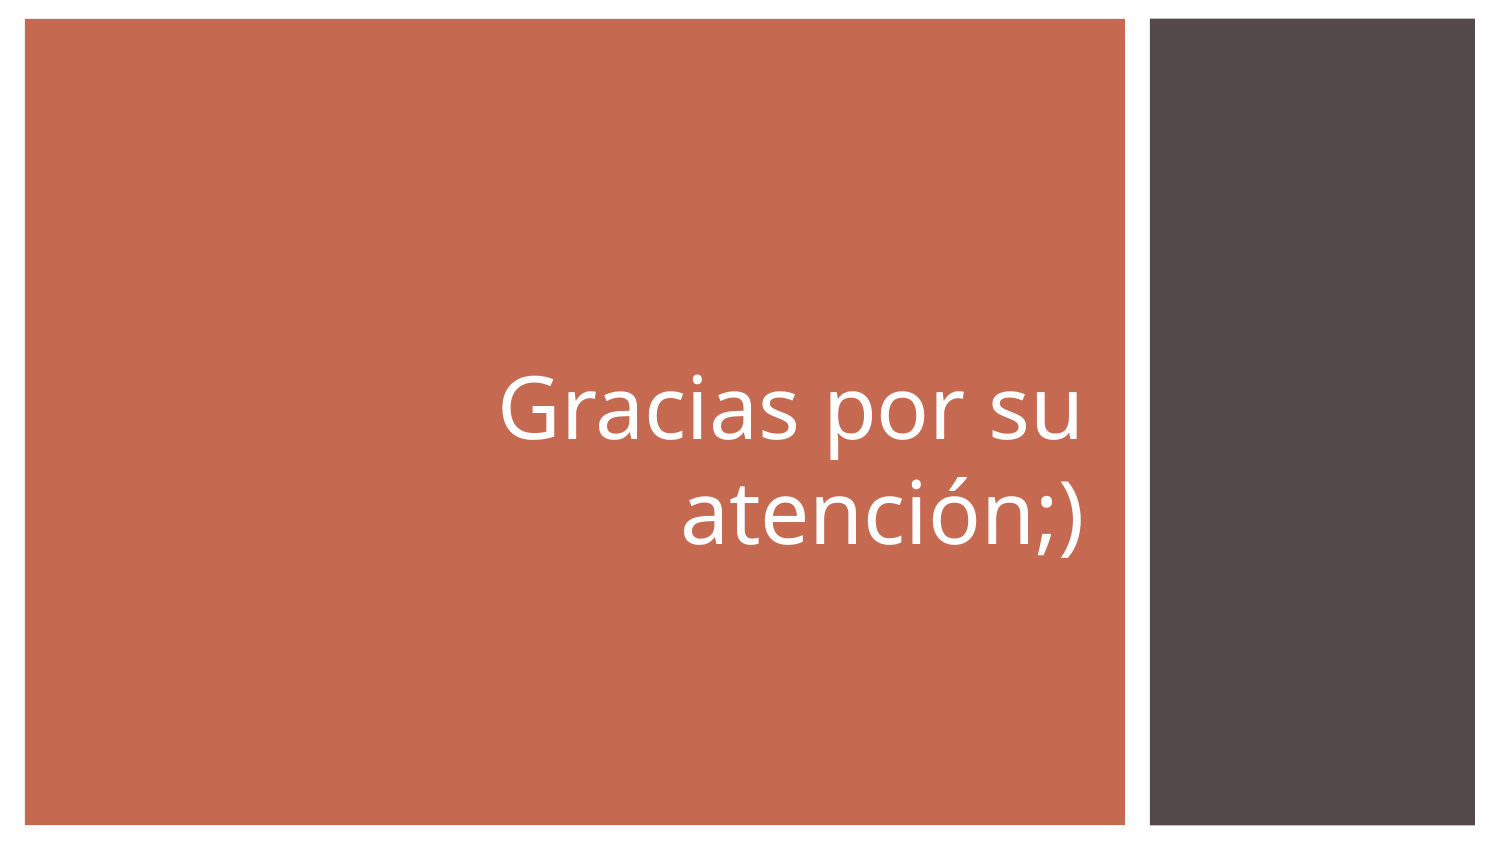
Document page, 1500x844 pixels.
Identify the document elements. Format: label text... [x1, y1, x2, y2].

title Gracias por su atención;) [62, 355, 1100, 559]
